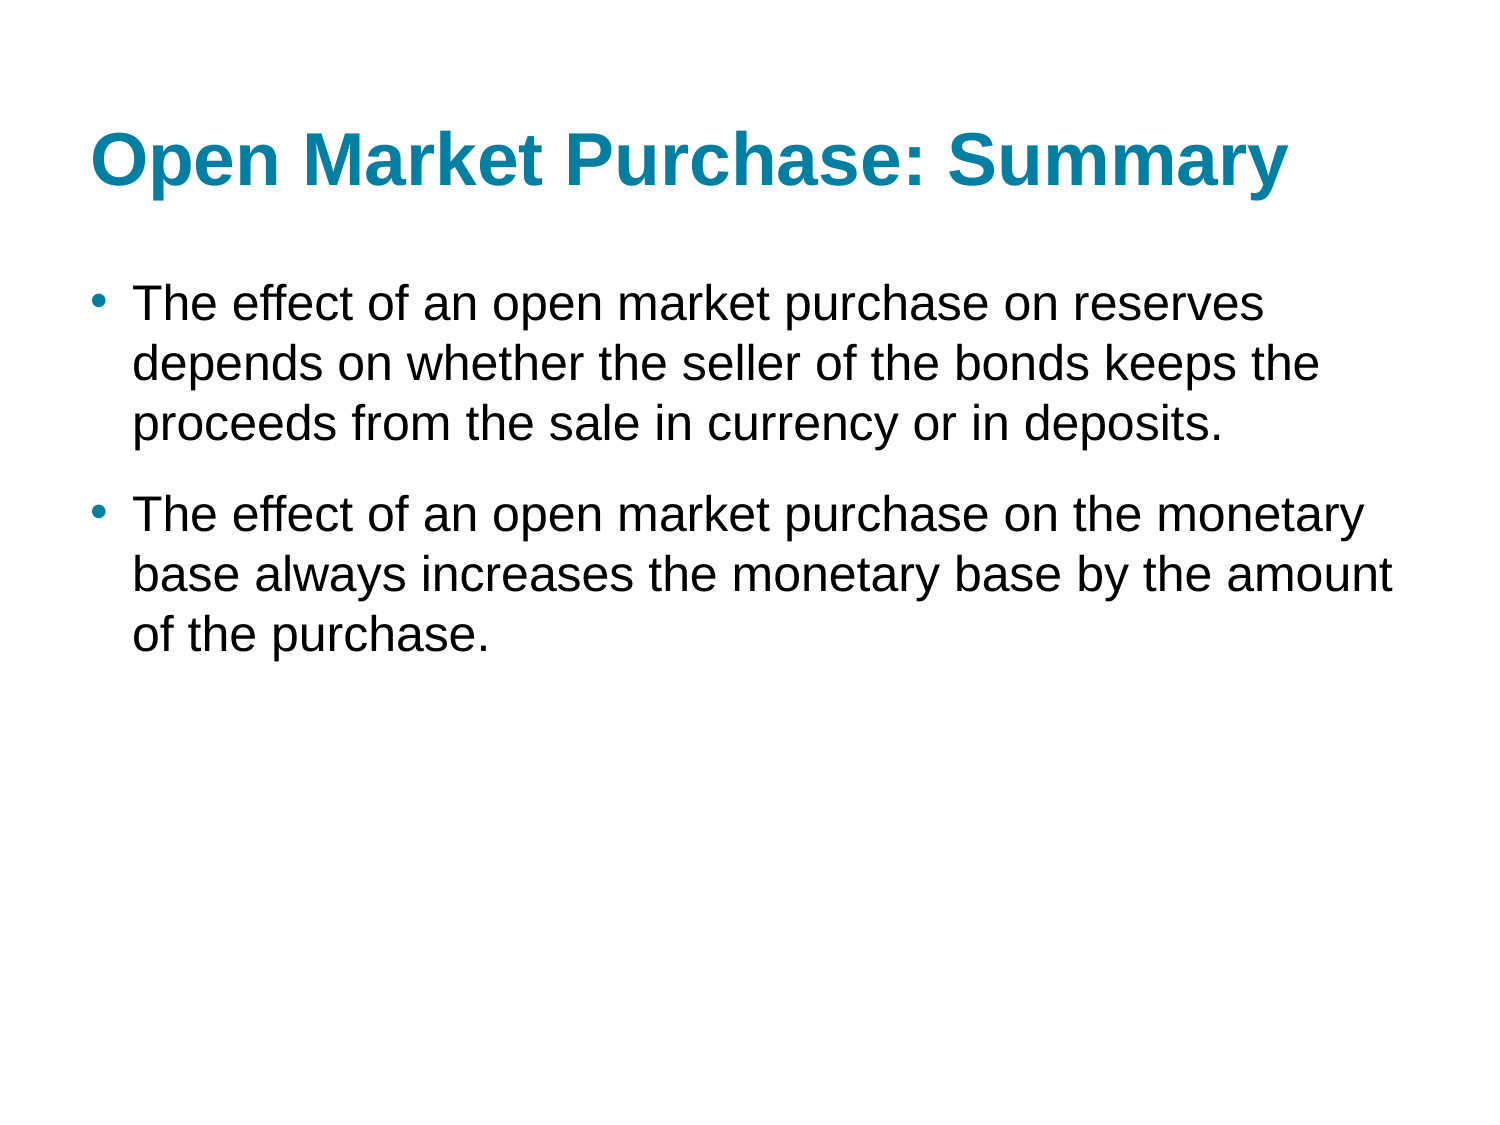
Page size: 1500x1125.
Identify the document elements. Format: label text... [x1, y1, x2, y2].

title Open Market Purchase: Summary [75, 35, 1425, 216]
list The effect of an open market purchase on reserves depends on whether the seller of the bonds keeps the proceeds from the sale in currency or in deposits. The effect of an open market purchase on the monetary base always increases the monetary base by the amount of the purchase. [75, 255, 1426, 1021]
